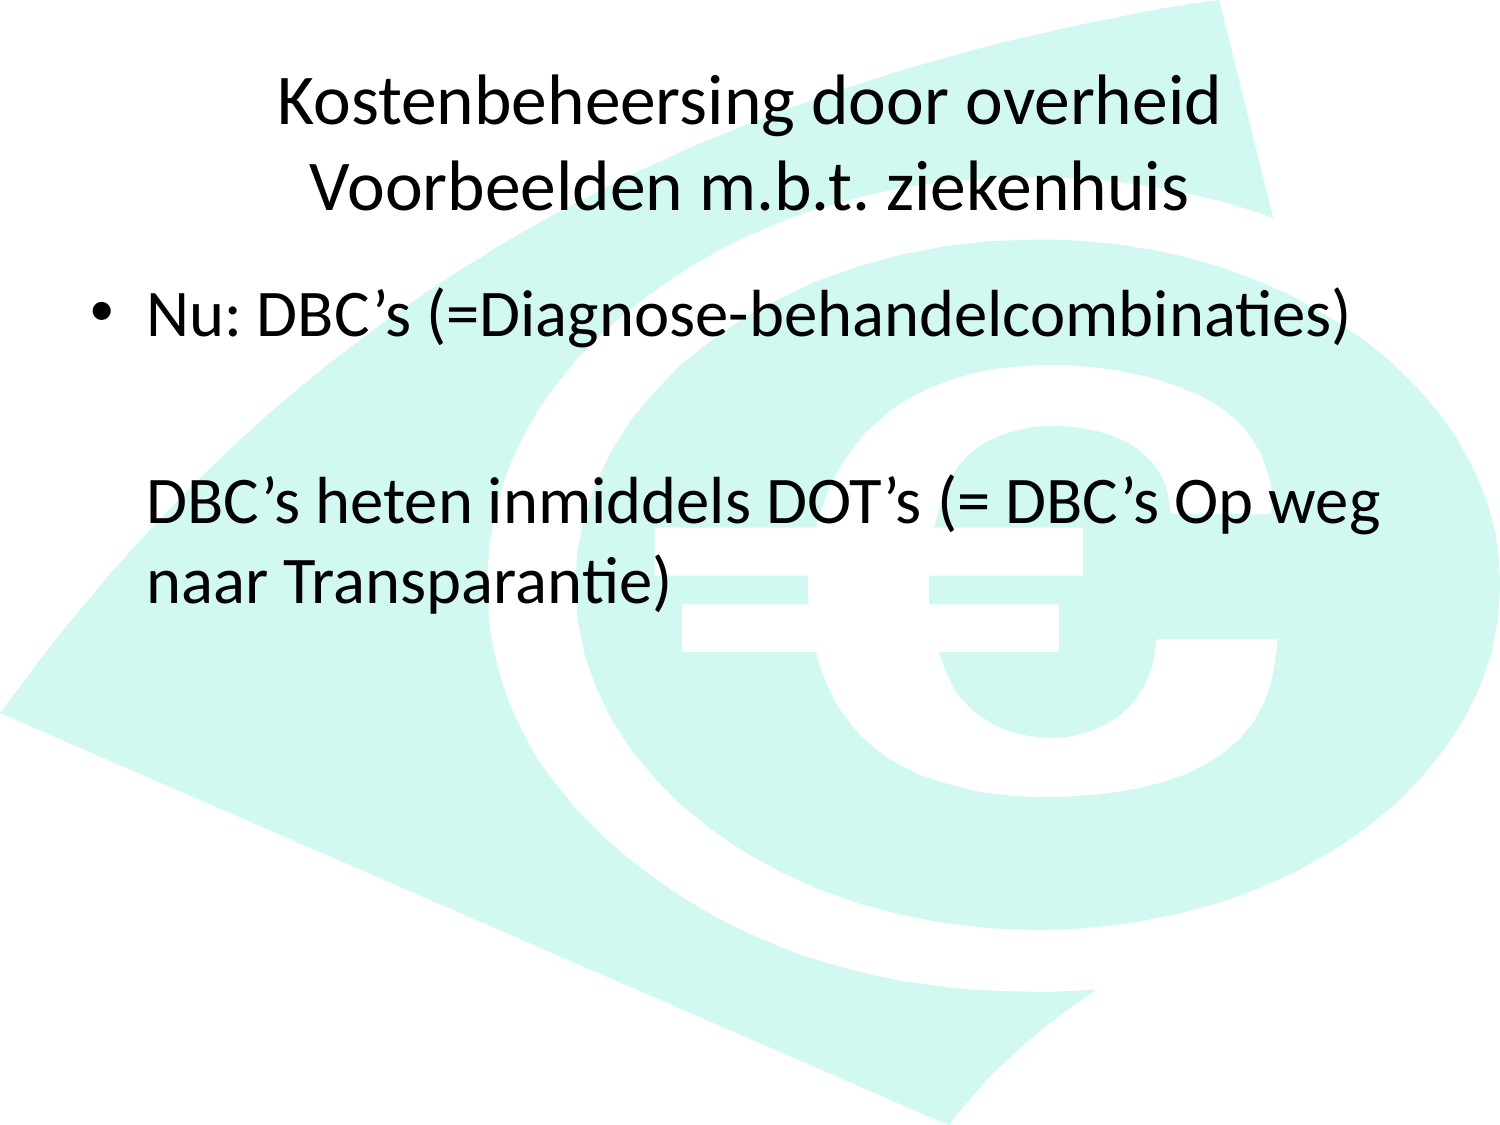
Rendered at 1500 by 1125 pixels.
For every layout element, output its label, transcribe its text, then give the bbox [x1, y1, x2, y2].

title Kostenbeheersing door overheid Voorbeelden m.b.t. ziekenhuis [75, 45, 1425, 233]
list Nu: DBC’s (=Diagnose-behandelcombinaties) DBC’s heten inmiddels DOT’s (= DBC’s Op weg naar Transparantie) [75, 262, 1425, 1005]
